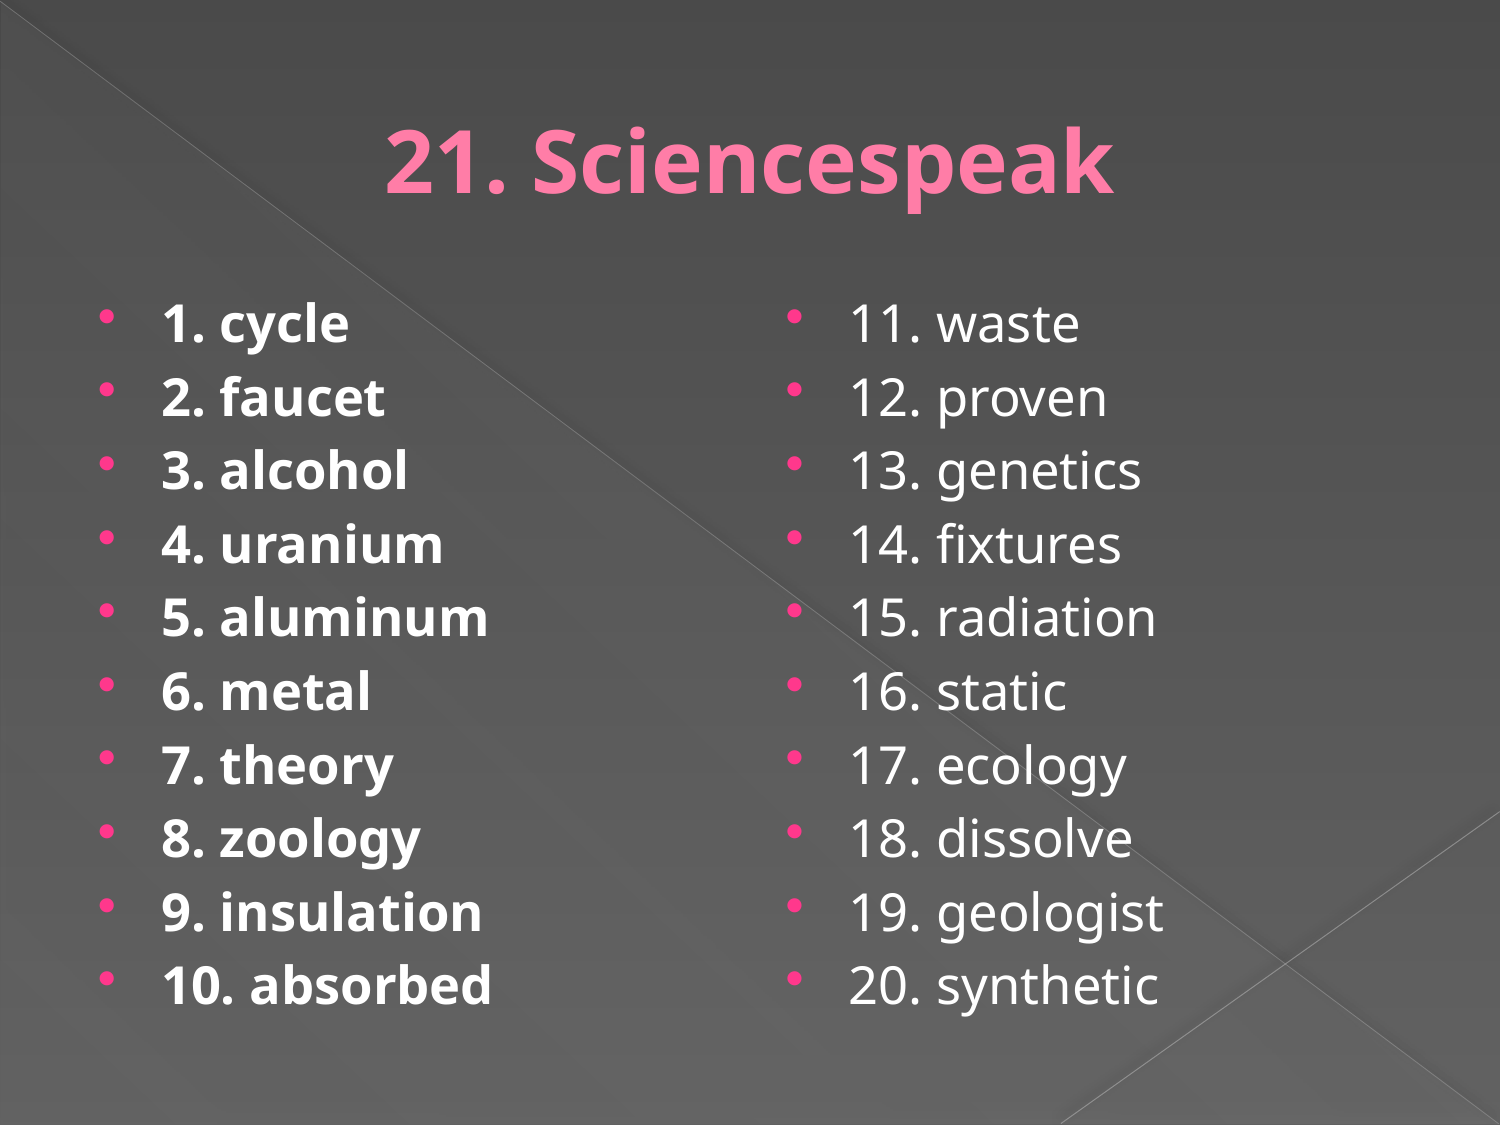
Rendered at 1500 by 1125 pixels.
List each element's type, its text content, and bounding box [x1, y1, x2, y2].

list 11. waste 12. proven 13. genetics 14. fixtures 15. radiation 16. static 17. ecology 18. dissolve 19. geologist 20. synthetic [762, 282, 1425, 1025]
list 1. cycle 2. faucet 3. alcohol 4. uranium 5. aluminum 6. metal 7. theory 8. zoology 9. insulation 10. absorbed [75, 282, 738, 1025]
title 21. Sciencespeak [75, 43, 1425, 274]
